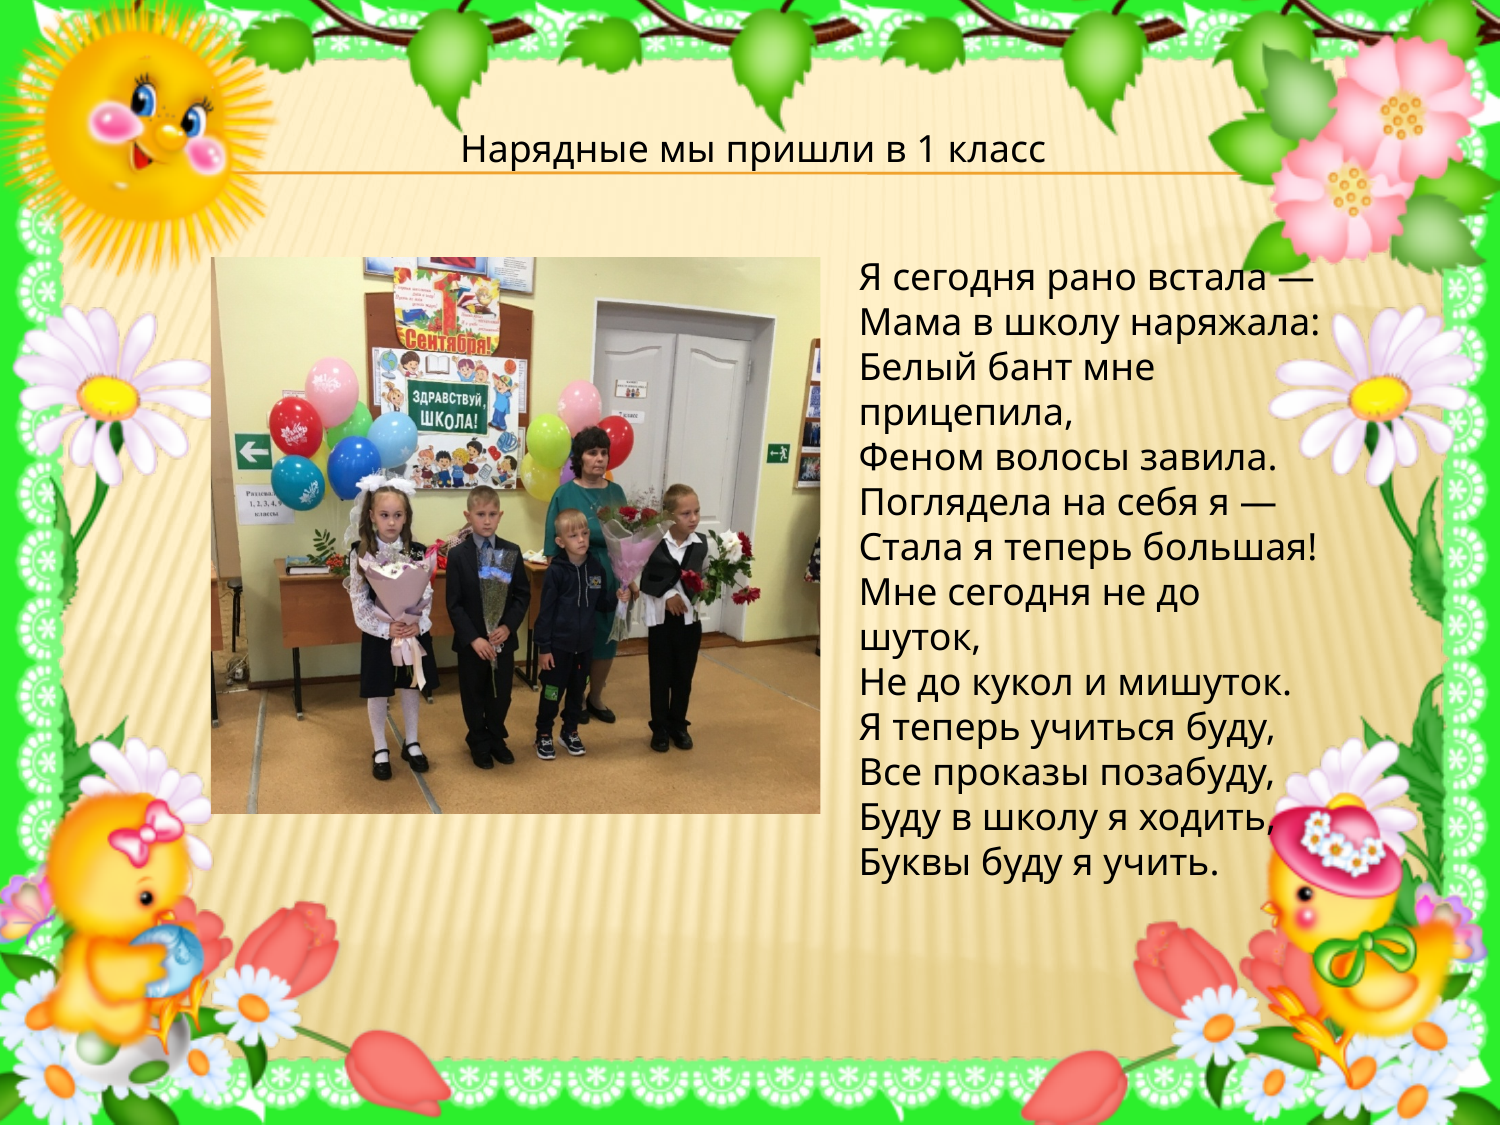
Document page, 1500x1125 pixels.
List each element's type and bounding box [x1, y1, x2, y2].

picture [210, 257, 821, 814]
list [0, 0, 1500, 1125]
